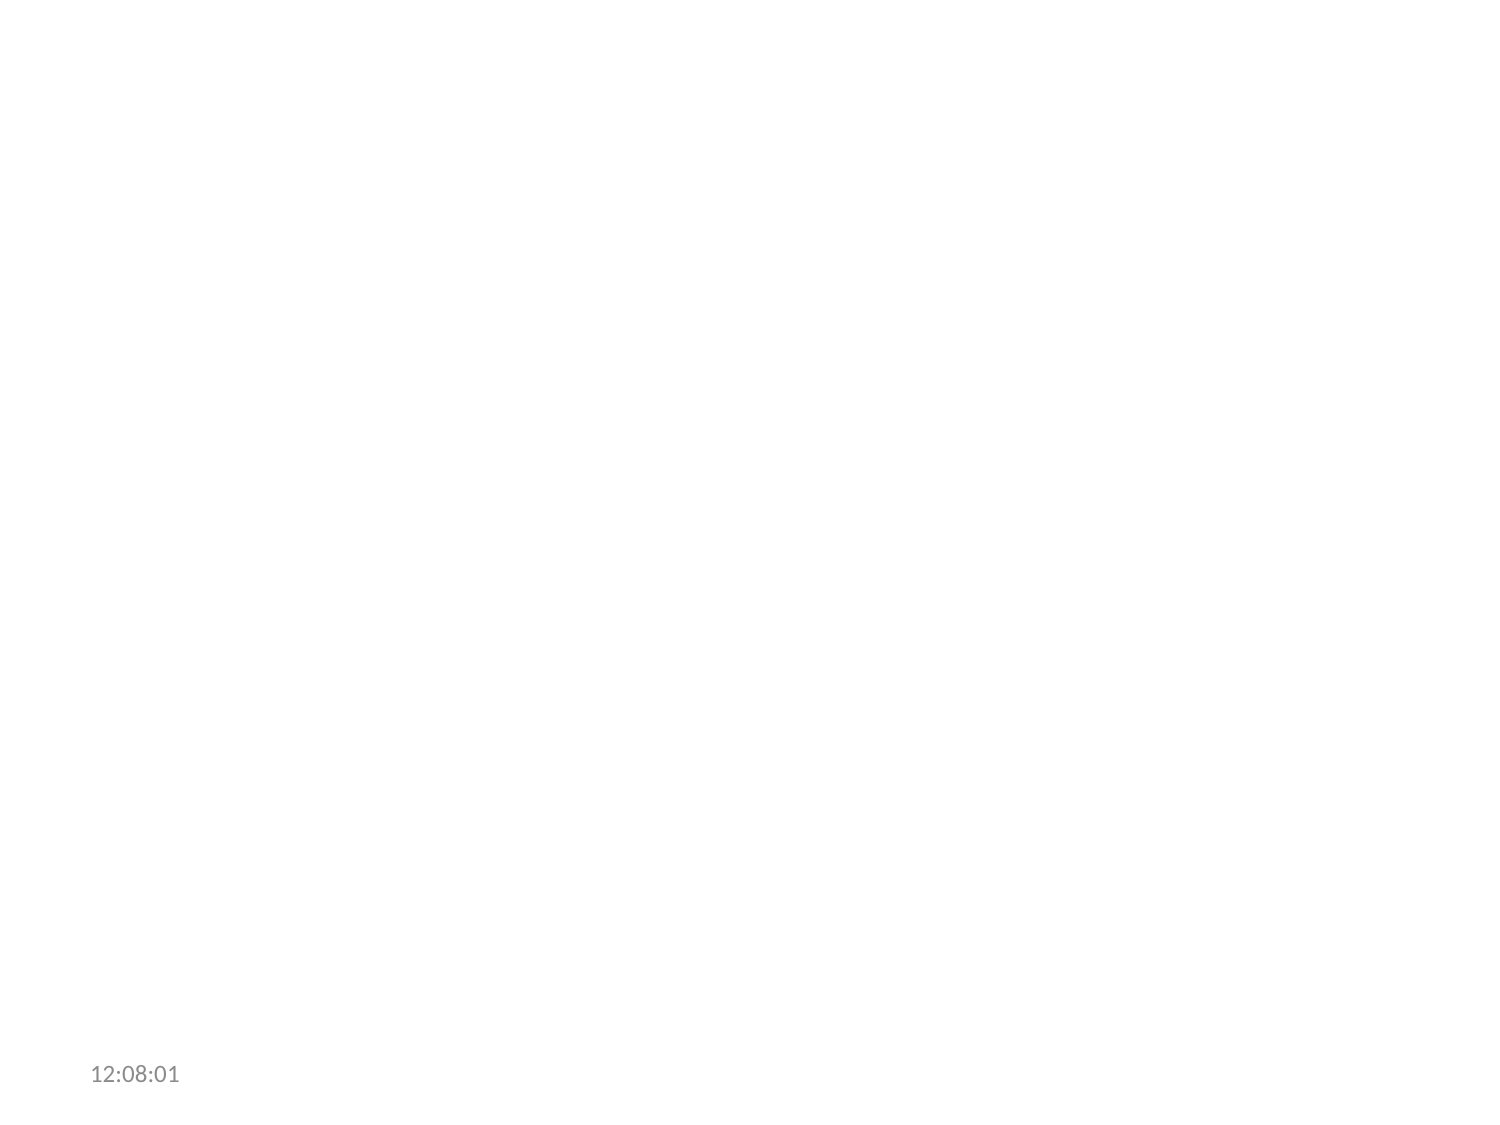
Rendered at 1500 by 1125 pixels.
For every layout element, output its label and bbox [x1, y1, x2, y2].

slide_number [75, 1042, 425, 1103]
